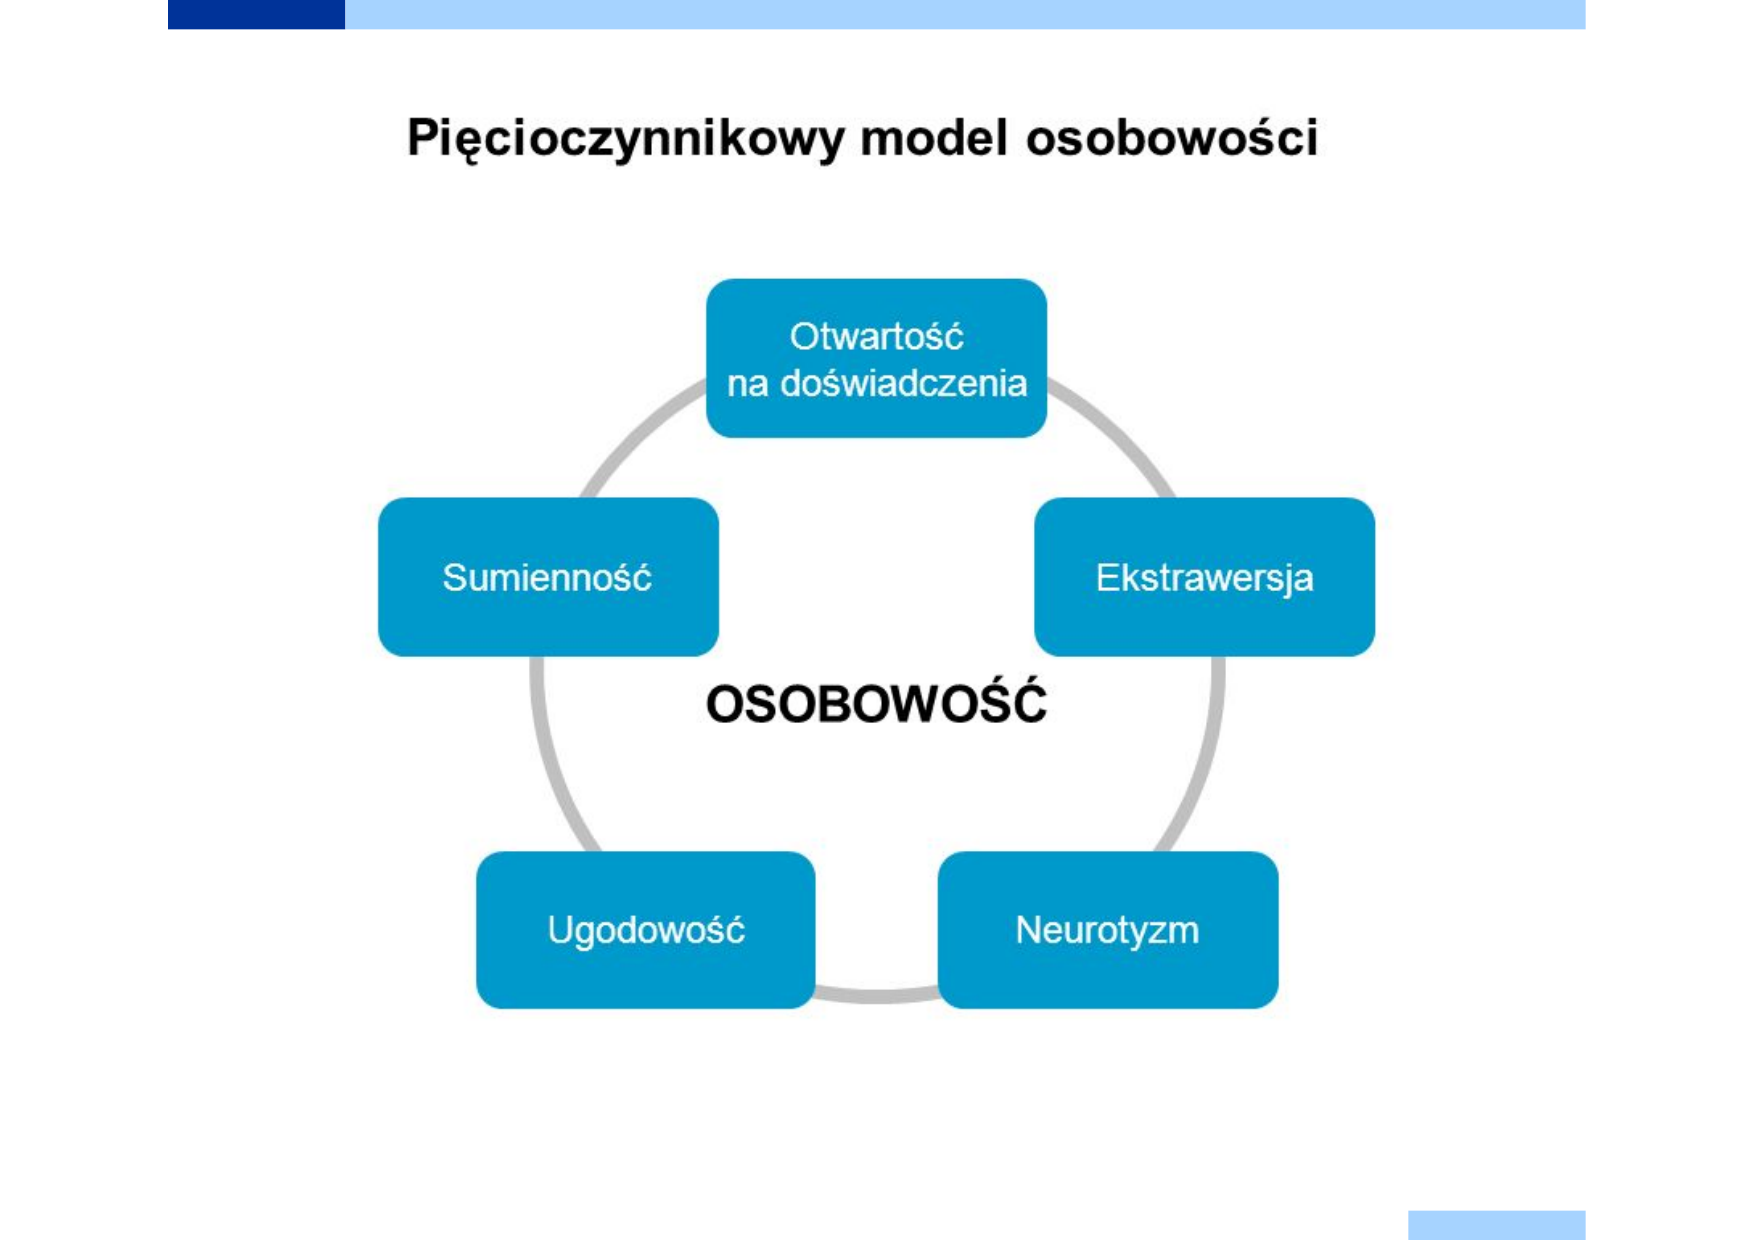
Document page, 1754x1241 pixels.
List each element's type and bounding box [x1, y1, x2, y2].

picture [105, 41, 1649, 1199]
